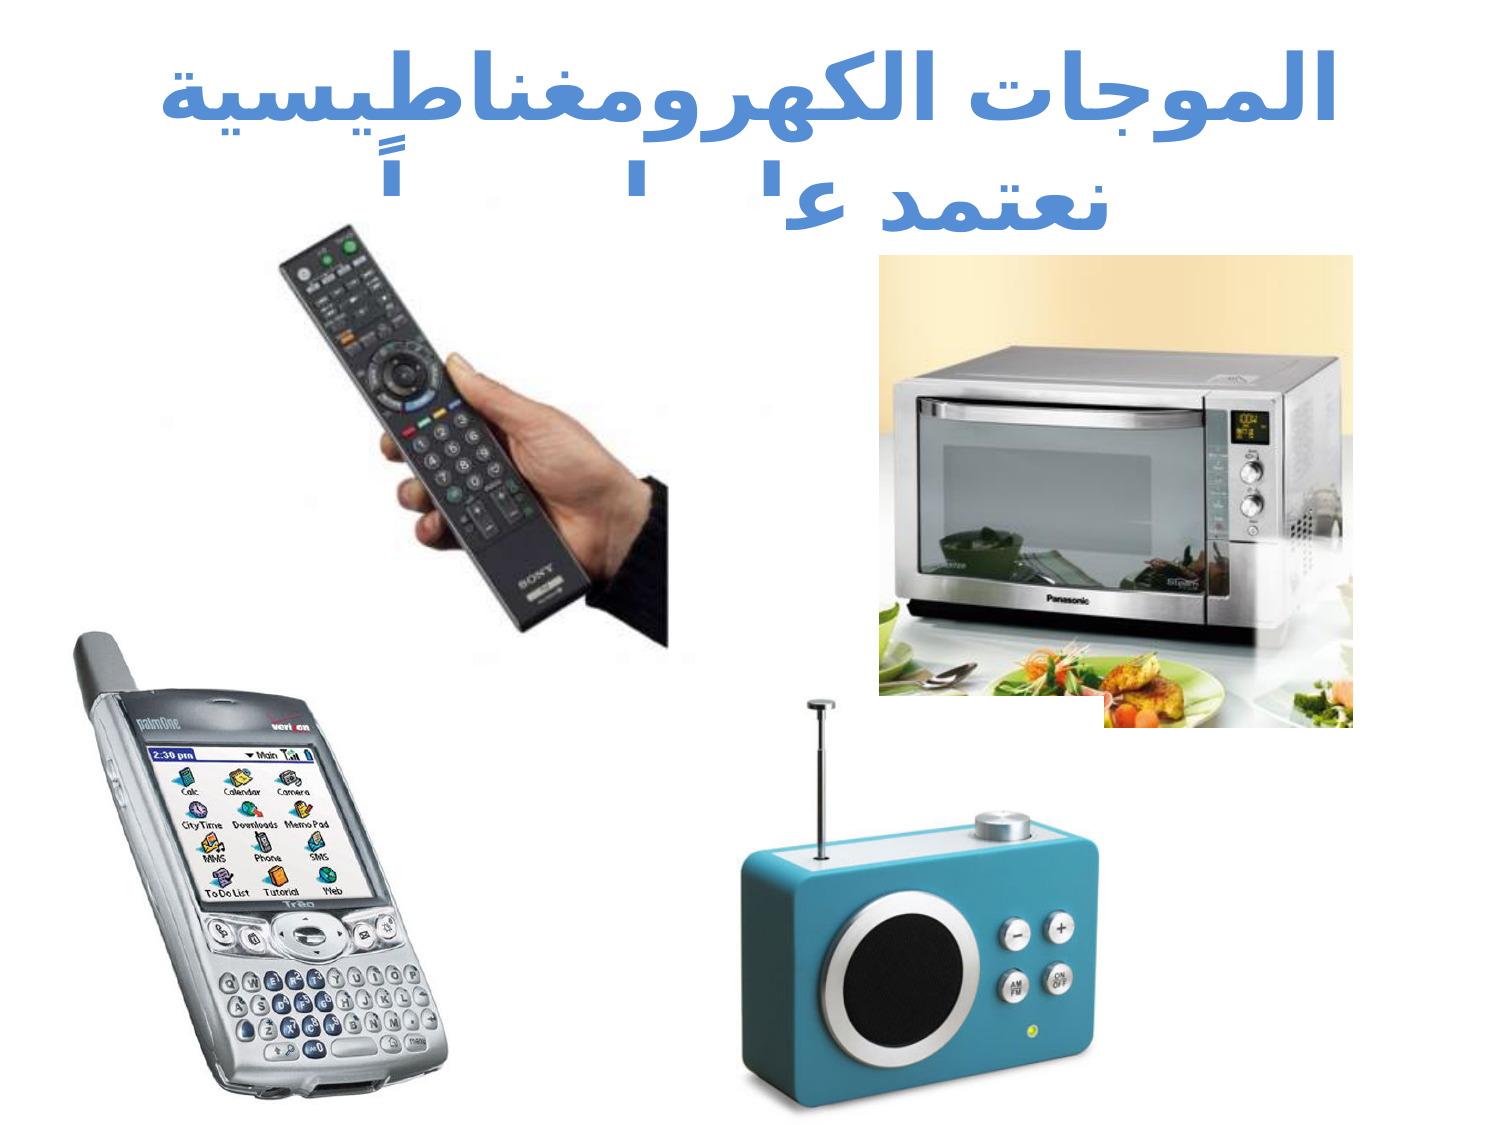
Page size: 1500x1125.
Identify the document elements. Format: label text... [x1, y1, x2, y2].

picture [52, 195, 786, 1125]
title الموجات الكهرومغناطيسية نعتمد عليها يومياً [75, 45, 1425, 233]
picture [726, 255, 1353, 1125]
